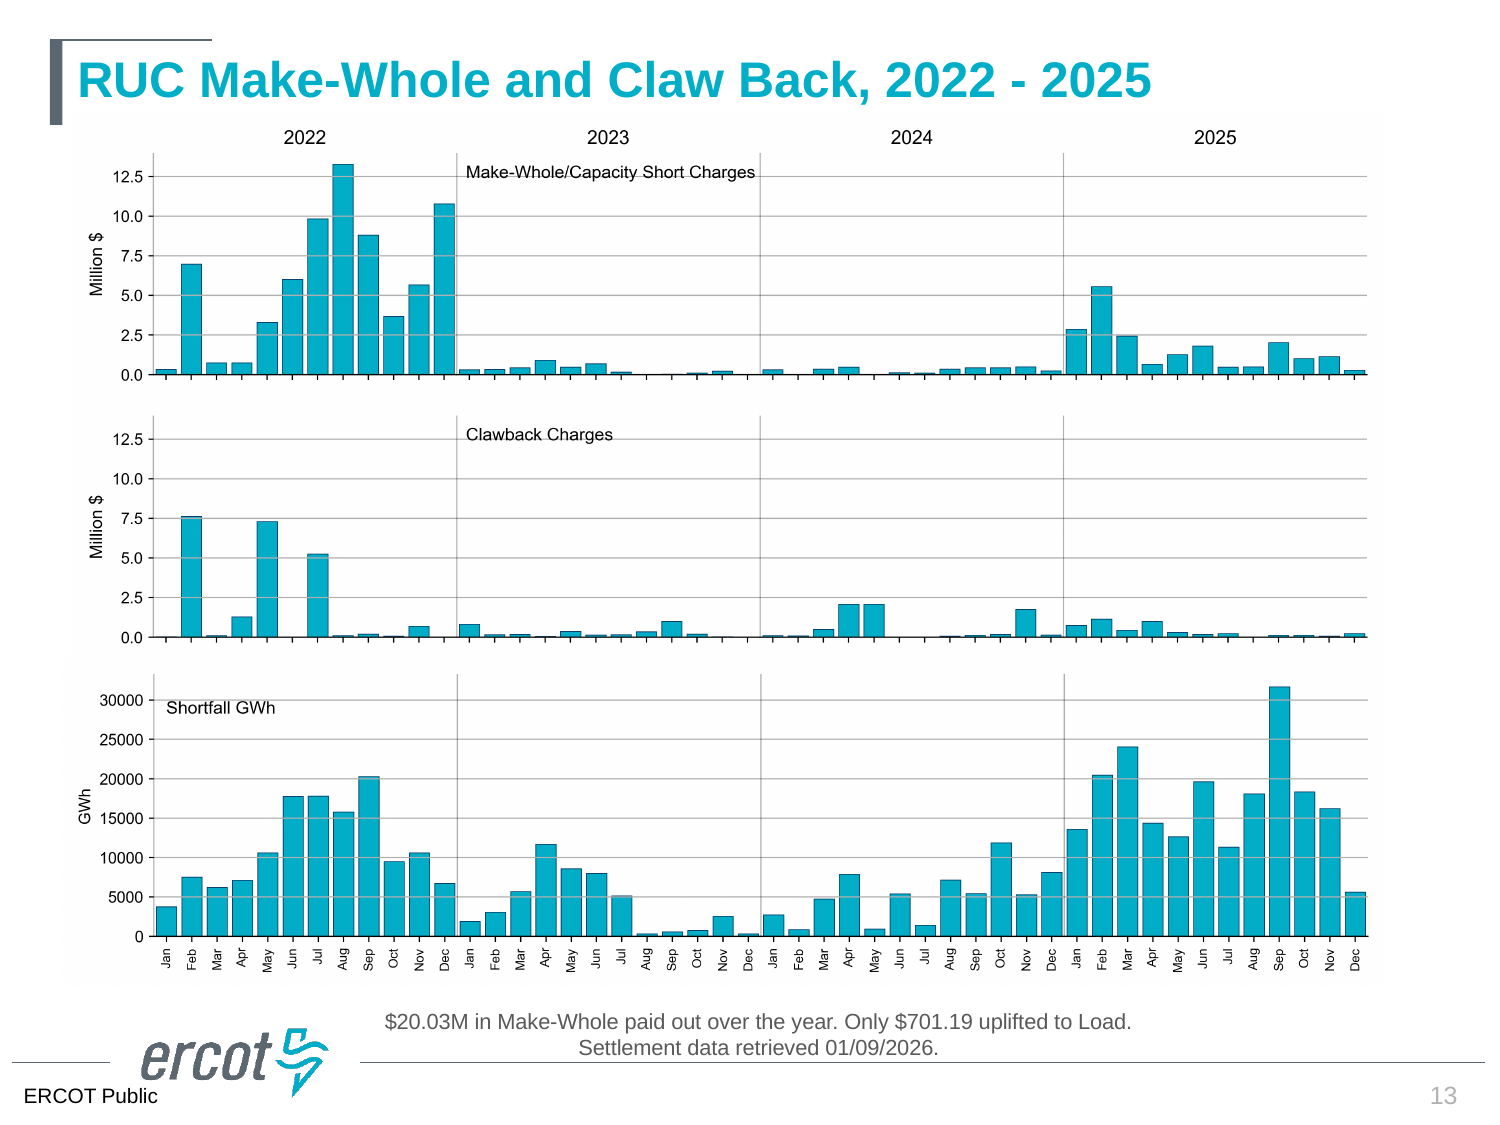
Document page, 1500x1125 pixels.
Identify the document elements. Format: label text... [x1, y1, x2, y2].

text_box $20.03M in Make-Whole paid out over the year. Only $701.19 uplifted to Load. Settlement data retrieved 01/09/2026. [331, 999, 1187, 1068]
picture [137, 1024, 332, 1100]
title RUC Make-Whole and Claw Back, 2022 - 2025 [62, 39, 1450, 125]
slide_number 13 [1400, 1076, 1488, 1113]
picture [59, 113, 1385, 989]
